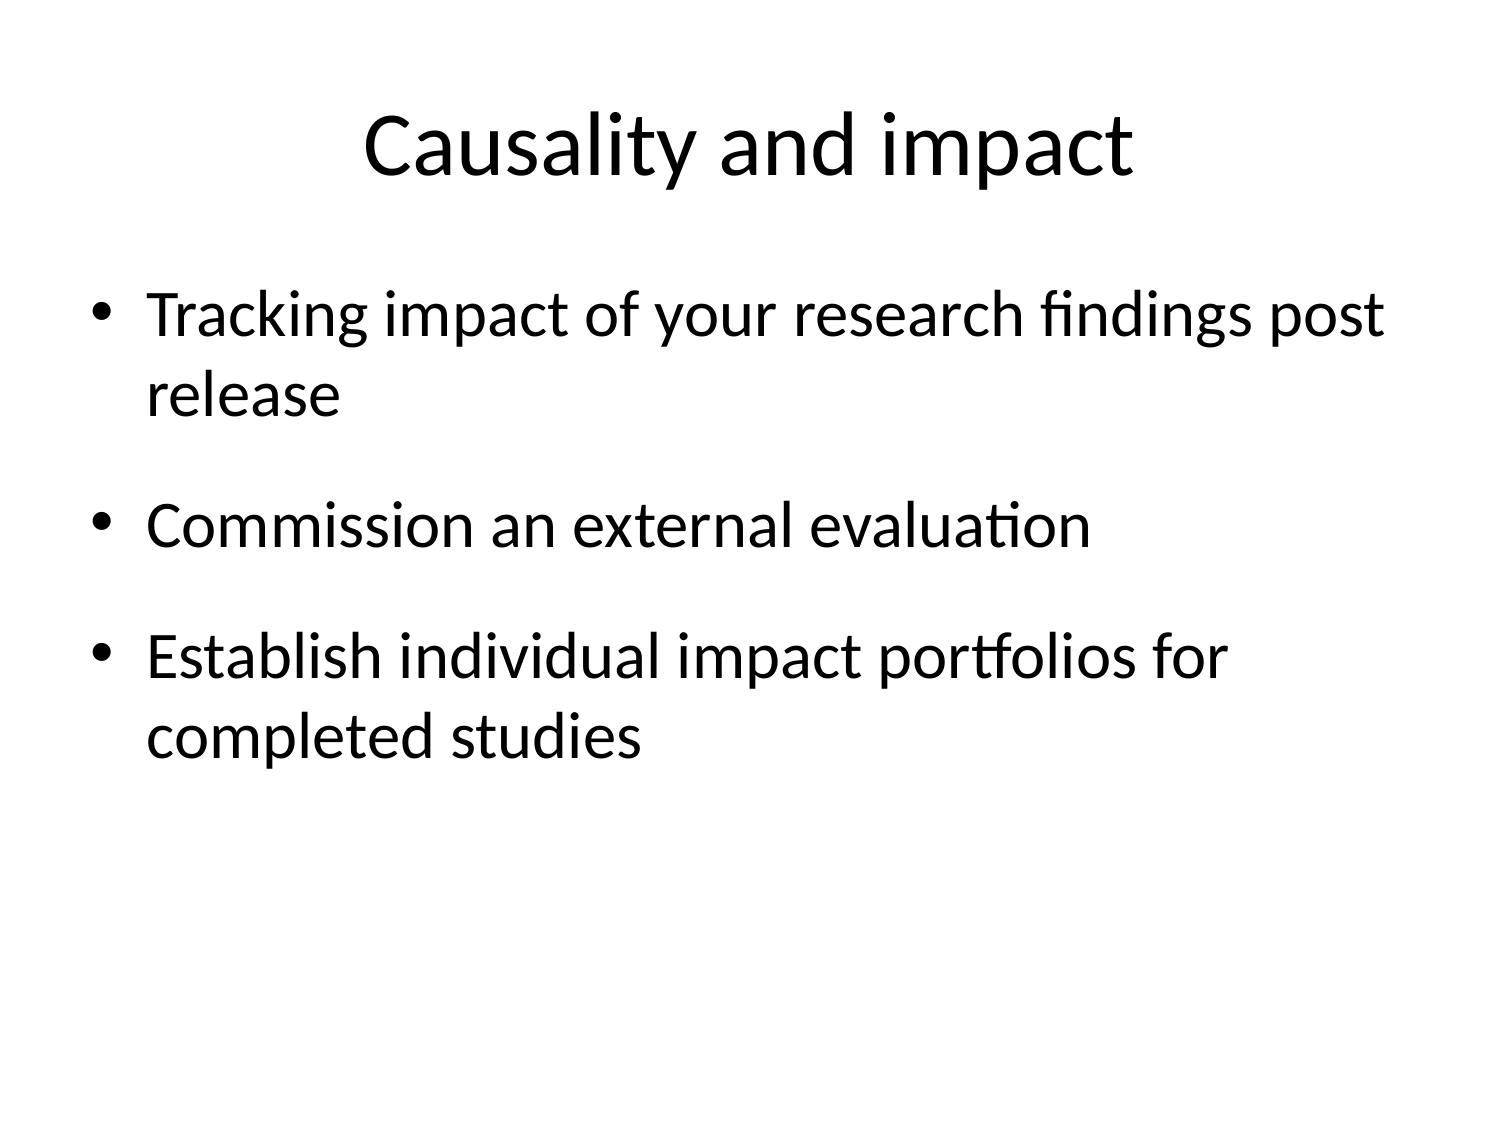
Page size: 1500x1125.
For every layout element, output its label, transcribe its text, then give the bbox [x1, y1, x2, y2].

title Causality and impact [75, 45, 1425, 233]
list Tracking impact of your research findings post release Commission an external evaluation Establish individual impact portfolios for completed studies [75, 262, 1425, 1005]
